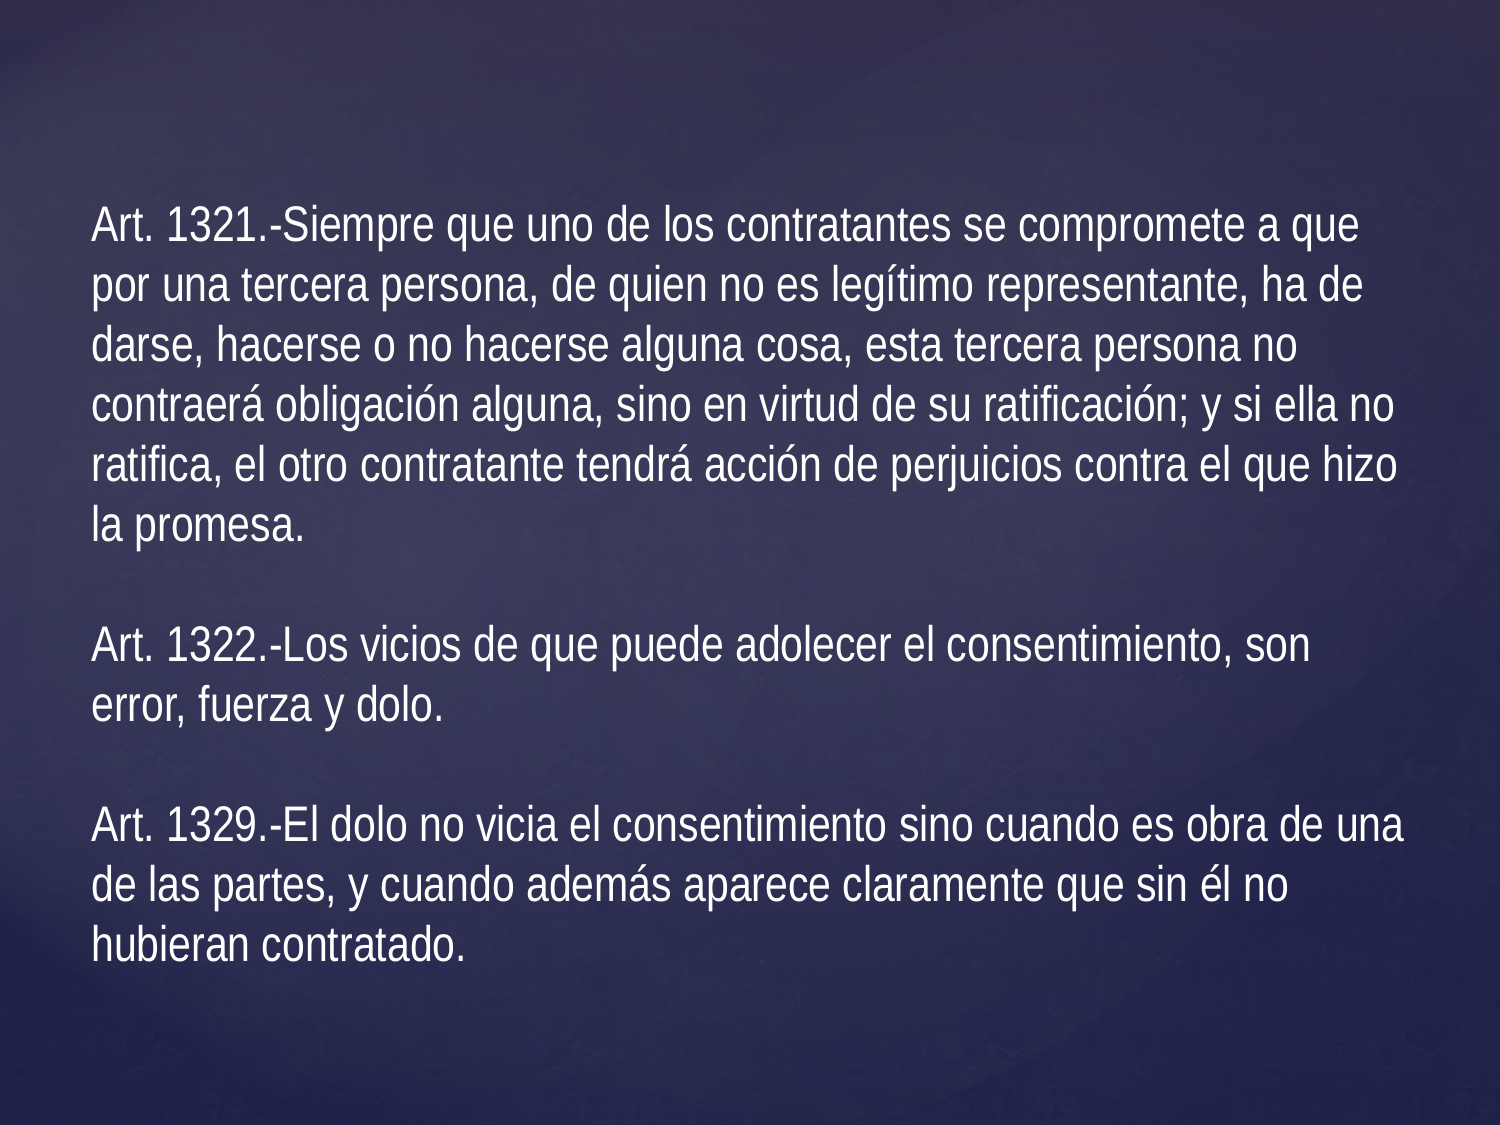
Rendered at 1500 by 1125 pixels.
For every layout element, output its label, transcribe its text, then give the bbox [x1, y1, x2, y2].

text_box Art. 1321.-Siempre que uno de los contratantes se compromete a que por una tercera persona, de quien no es legítimo representante, ha de darse, hacerse o no hacerse alguna cosa, esta tercera persona no contraerá obligación alguna, sino en virtud de su ratificación; y si ella no ratifica, el otro contratante tendrá acción de perjuicios contra el que hizo la promesa. Art. 1322.-Los vicios de que puede adolecer el consentimiento, son error, fuerza y dolo. Art. 1329.-El dolo no vicia el consentimiento sino cuando es obra de una de las partes, y cuando además aparece claramente que sin él no hubieran contratado. [76, 184, 1424, 980]
